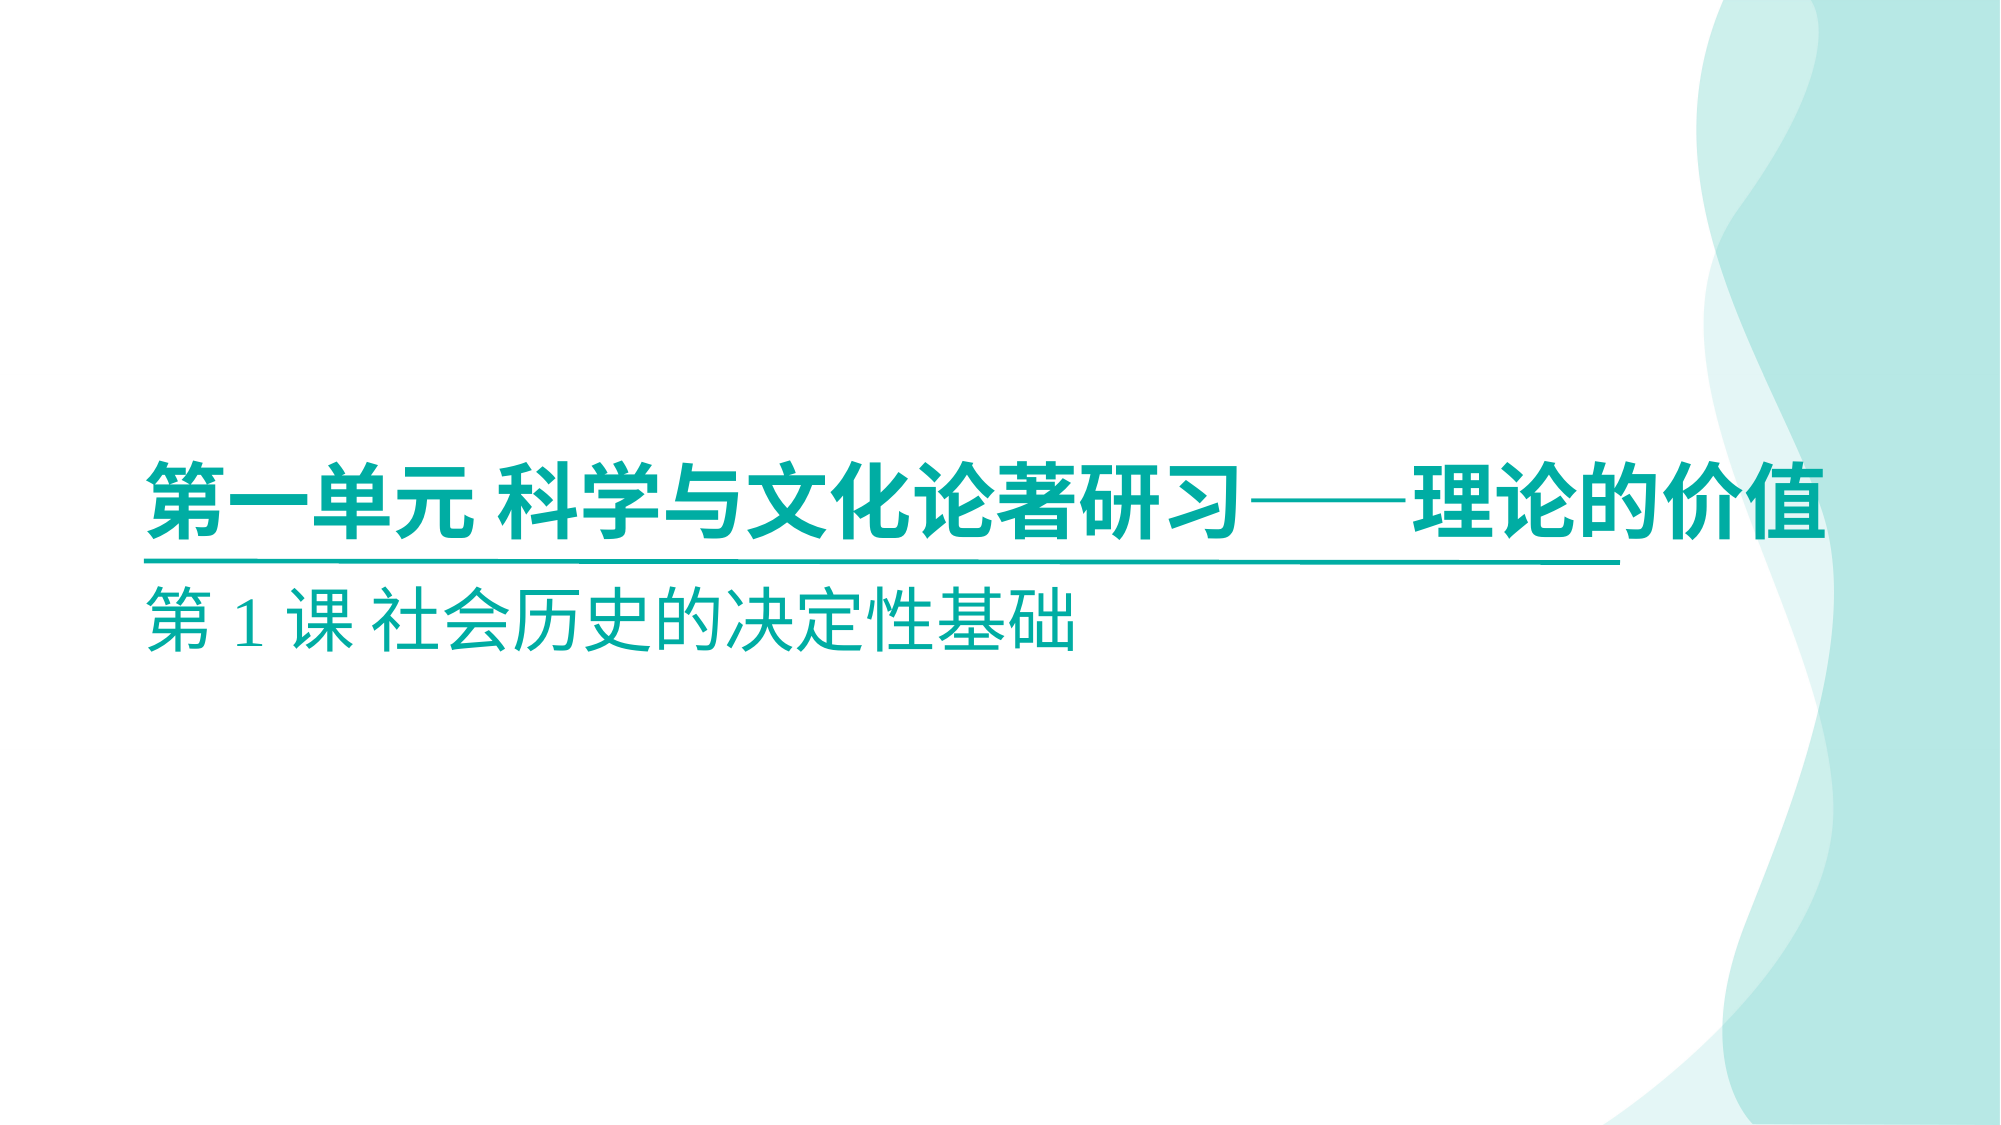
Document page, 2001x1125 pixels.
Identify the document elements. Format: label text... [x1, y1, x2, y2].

text_box 第1课 社会历史的决定性基础 [143, 572, 1946, 744]
text_box 第一单元 科学与文化论著研习——理论的价值 [143, 430, 1946, 549]
picture [0, 0, 2000, 1125]
